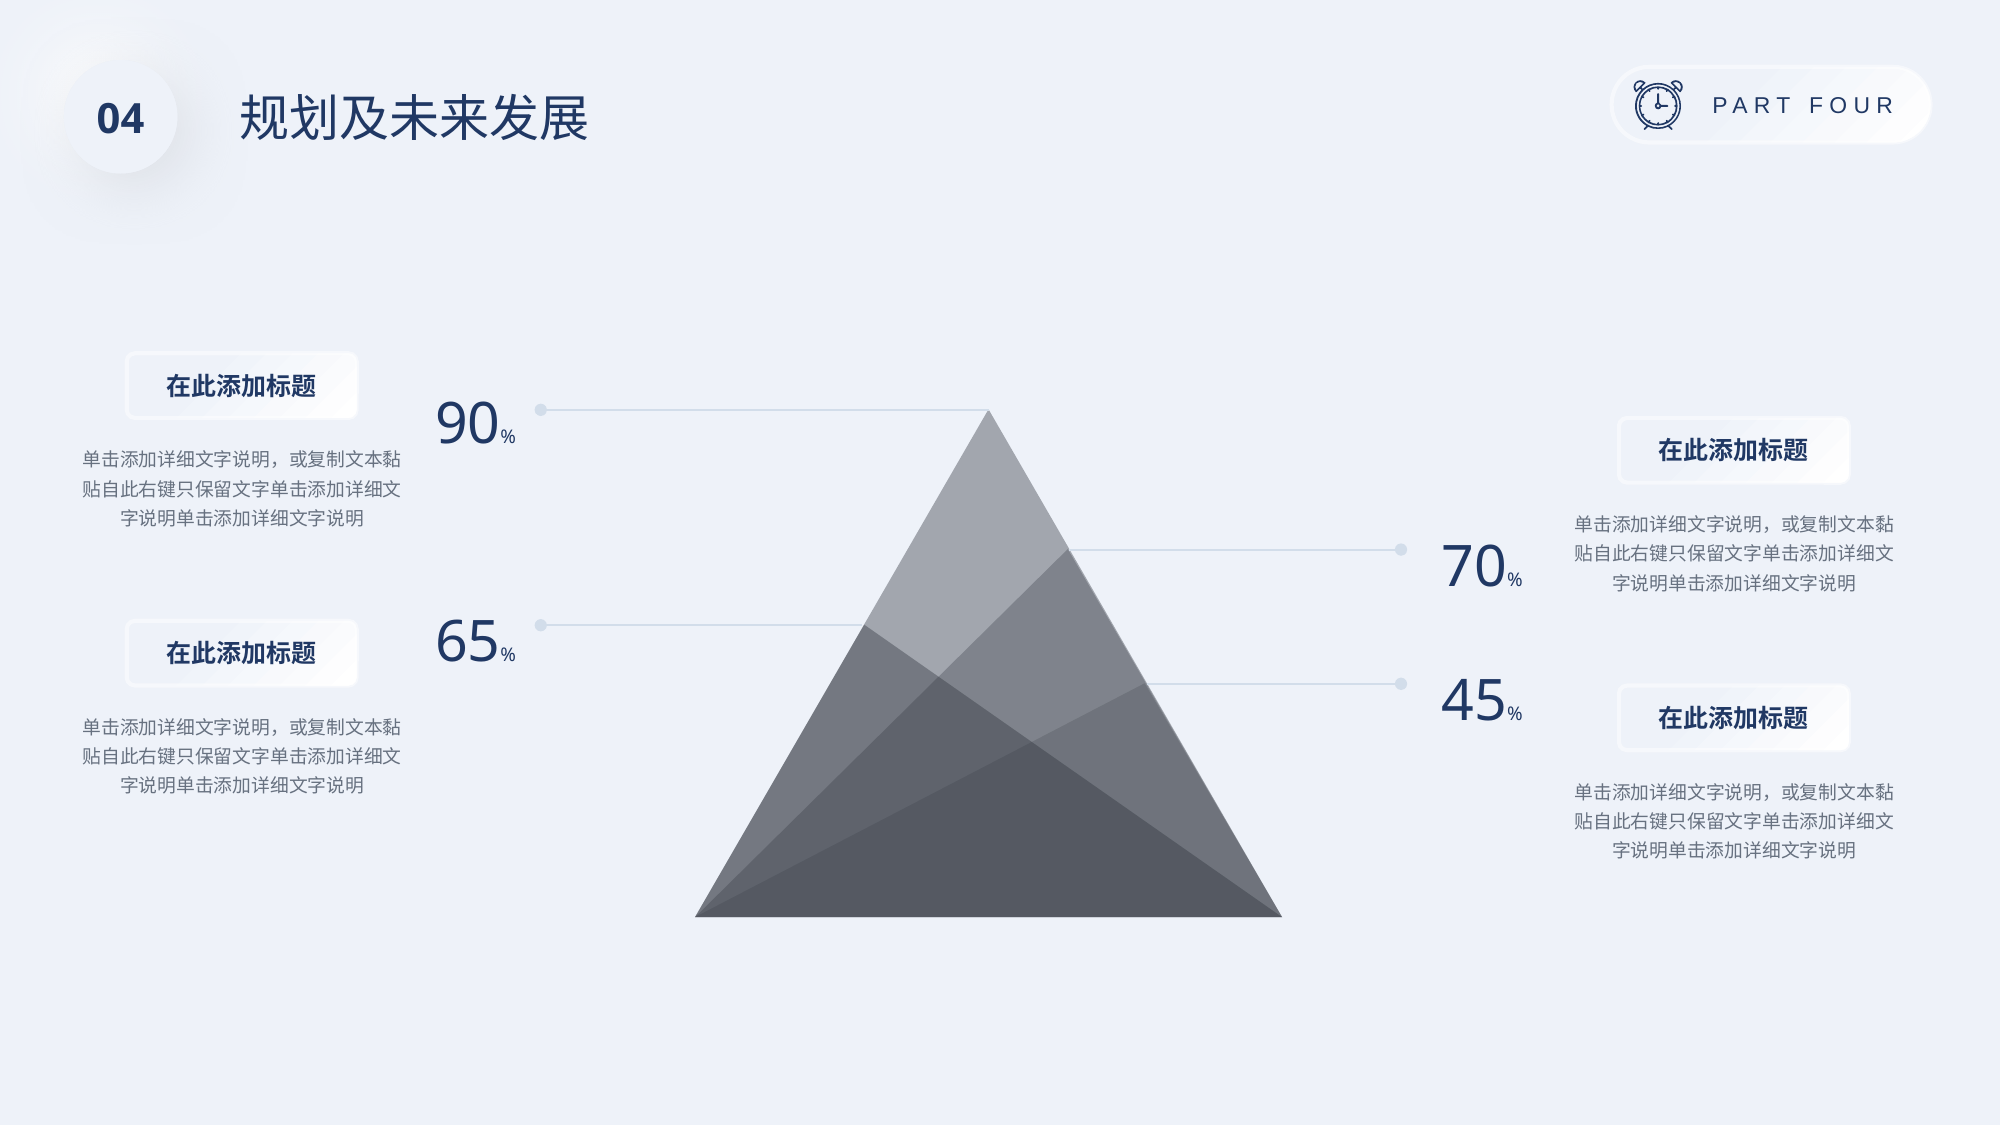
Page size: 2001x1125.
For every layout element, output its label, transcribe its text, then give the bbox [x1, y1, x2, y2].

text_box [863, 409, 1070, 676]
text_box 70% [1441, 515, 1523, 598]
text_box 45% [1441, 649, 1523, 732]
text_box 单击添加详细文字说明，或复制文本黏贴自此右键只保留文字单击添加详细文字说明单击添加详细文字说明 [1569, 498, 1899, 602]
text_box [695, 624, 938, 916]
text_box 单击添加详细文字说明，或复制文本黏贴自此右键只保留文字单击添加详细文字说明单击添加详细文字说明 [77, 433, 407, 537]
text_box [1618, 685, 1849, 751]
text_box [126, 620, 357, 686]
text_box [1146, 677, 1408, 691]
text_box 单击添加详细文字说明，或复制文本黏贴自此右键只保留文字单击添加详细文字说明单击添加详细文字说明 [1569, 766, 1899, 869]
text_box 90% [434, 372, 517, 456]
text_box 单击添加详细文字说明，或复制文本黏贴自此右键只保留文字单击添加详细文字说明单击添加详细文字说明 [77, 701, 407, 804]
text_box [63, 60, 178, 174]
text_box 65% [434, 590, 517, 673]
text_box [534, 403, 989, 417]
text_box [1618, 417, 1849, 483]
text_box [126, 353, 357, 418]
text_box 规划及未来发展 [224, 78, 800, 154]
text_box [1069, 543, 1408, 556]
text_box [534, 619, 862, 632]
text_box [695, 549, 1283, 918]
